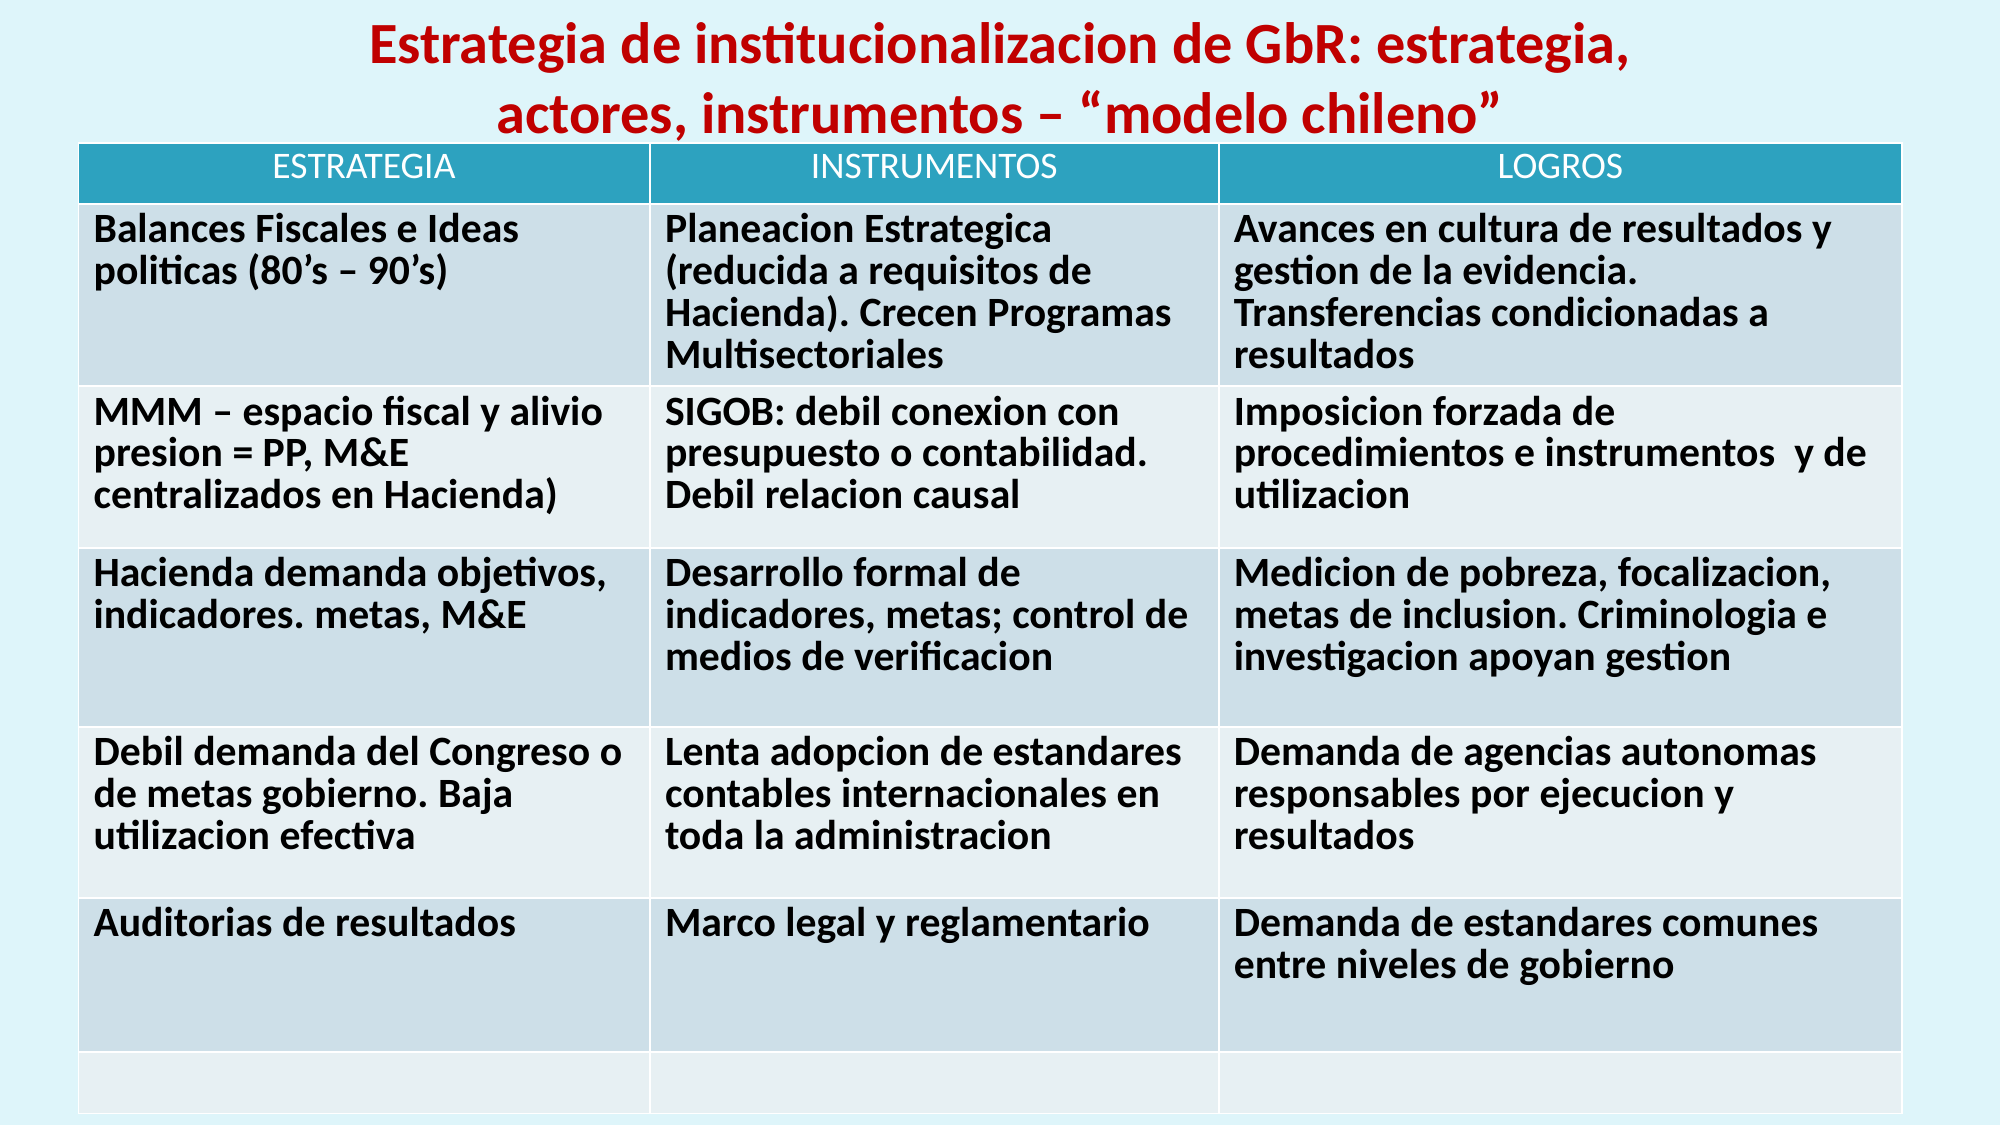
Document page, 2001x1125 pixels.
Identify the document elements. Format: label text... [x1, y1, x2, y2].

table_cell Desarrollo formal de indicadores, metas; control de medios de verificacion [651, 549, 1218, 726]
table_cell SIGOB: debil conexion con presupuesto o contabilidad. Debil relacion causal [651, 387, 1218, 547]
table_cell Demanda de estandares comunes entre niveles de gobierno [1220, 899, 1901, 1051]
table_cell [1220, 1053, 1901, 1113]
table_cell [651, 1053, 1218, 1113]
table_header INSTRUMENTOS [651, 144, 1218, 203]
table_cell Auditorias de resultados [79, 899, 649, 1051]
table_cell MMM – espacio fiscal y alivio presion = PP, M&E centralizados en Hacienda) [79, 387, 649, 547]
table_cell Lenta adopcion de estandares contables internacionales en toda la administracion [651, 728, 1218, 897]
table_cell Demanda de agencias autonomas responsables por ejecucion y resultados [1220, 728, 1901, 897]
table_cell Marco legal y reglamentario [651, 899, 1218, 1051]
table_cell Imposicion forzada de procedimientos e instrumentos y de utilizacion [1220, 387, 1901, 547]
table_cell Balances Fiscales e Ideas politicas (80’s – 90’s) [79, 205, 649, 385]
table_header ESTRATEGIA [79, 144, 649, 203]
table_cell Planeacion Estrategica (reducida a requisitos de Hacienda). Crecen Programas Multisectoriales [651, 205, 1218, 385]
title Estrategia de institucionalizacion de GbR: estrategia, actores, instrumentos – “modelo chileno” [324, 45, 1675, 142]
table_header LOGROS [1220, 144, 1901, 203]
table_cell Debil demanda del Congreso o de metas gobierno. Baja utilizacion efectiva [79, 728, 649, 897]
table_cell Hacienda demanda objetivos, indicadores. metas, M&E [79, 549, 649, 726]
table_cell [79, 1053, 649, 1113]
table_cell Medicion de pobreza, focalizacion, metas de inclusion. Criminologia e investigacion apoyan gestion [1220, 549, 1901, 726]
table_cell Avances en cultura de resultados y gestion de la evidencia. Transferencias condicionadas a resultados [1220, 205, 1901, 385]
